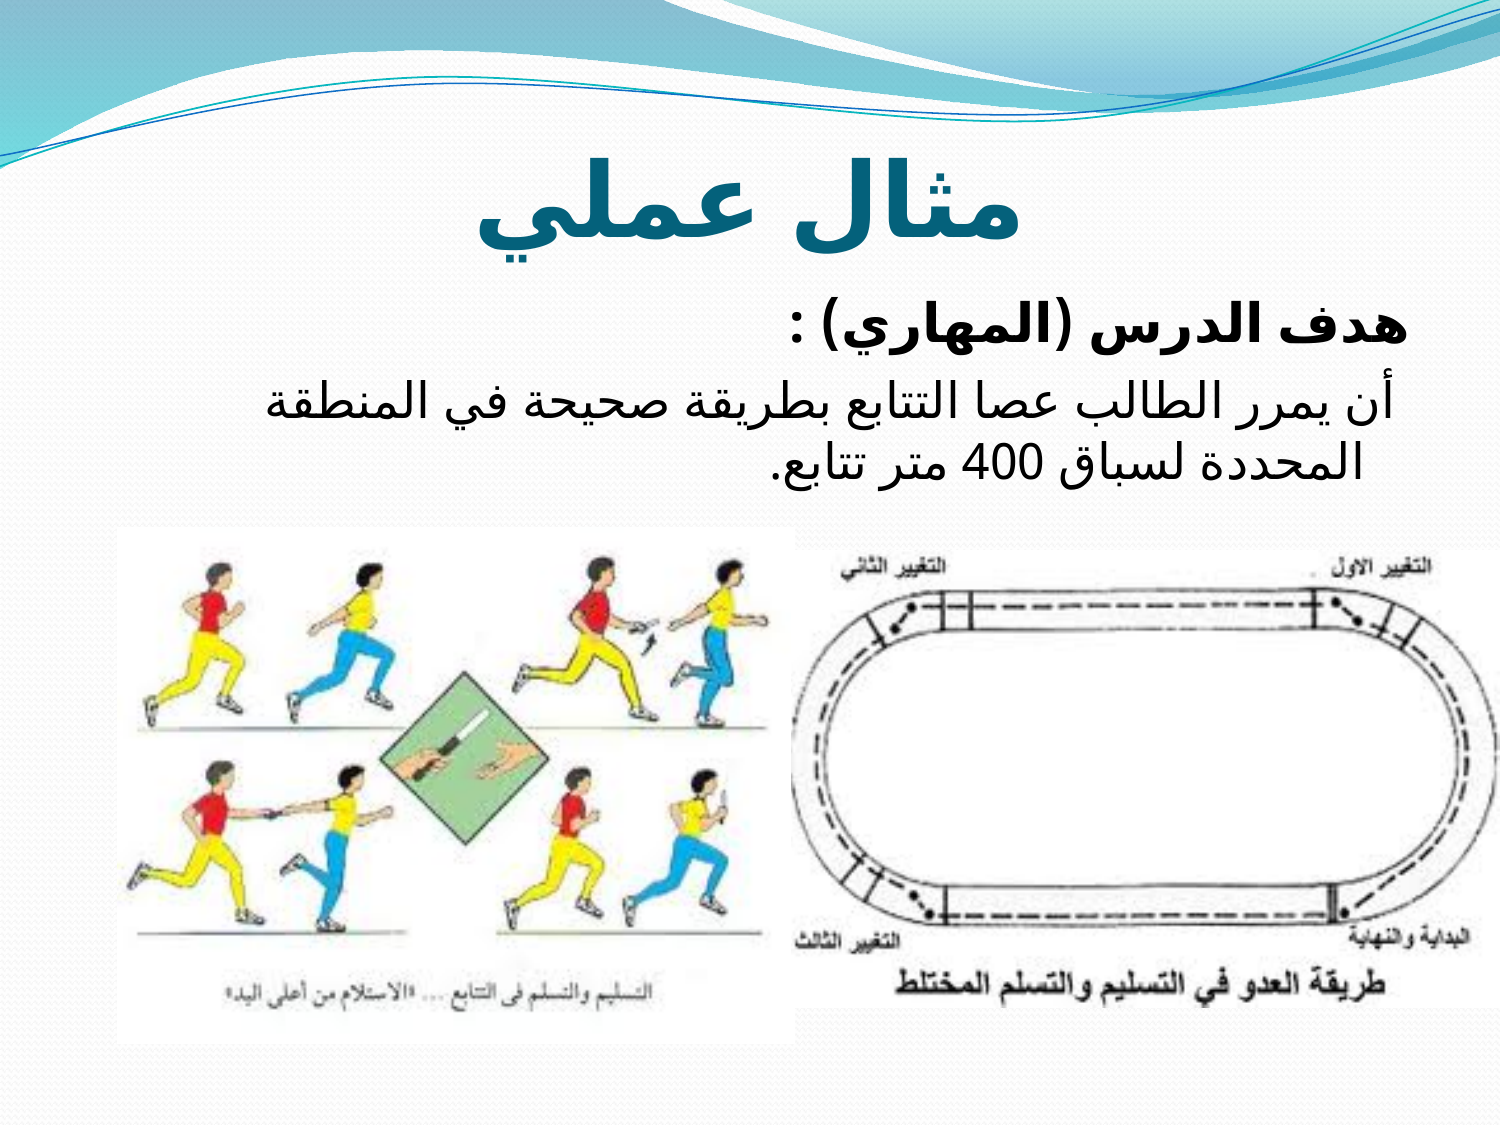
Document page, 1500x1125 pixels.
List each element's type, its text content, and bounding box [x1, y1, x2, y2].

title مثال عملي [75, 115, 1425, 258]
list هدف الدرس (المهاري) : أن يمرر الطالب عصا التتابع بطريقة صحيحة في المنطقة المحددة لسباق 400 متر تتابع. [75, 281, 1425, 1067]
picture [116, 527, 1500, 1044]
